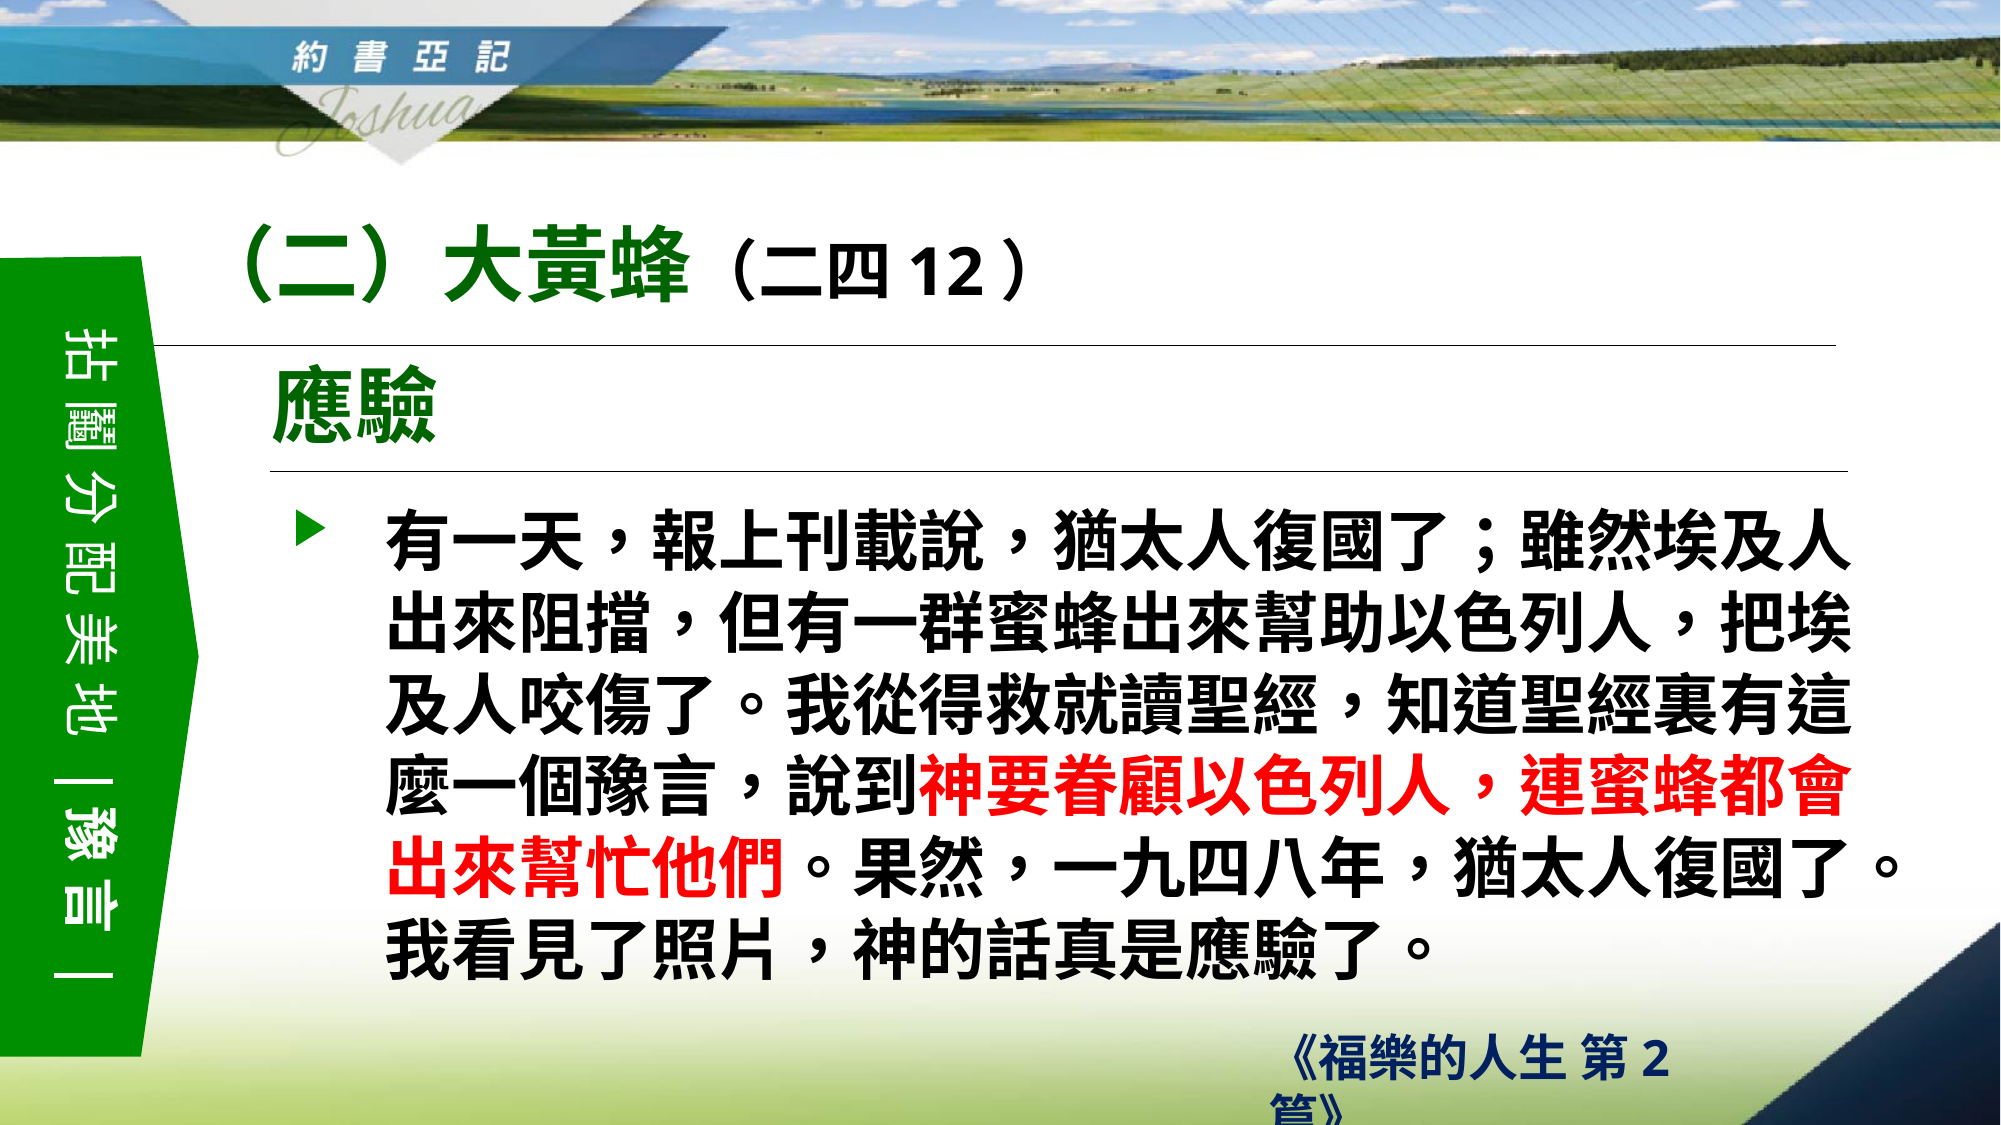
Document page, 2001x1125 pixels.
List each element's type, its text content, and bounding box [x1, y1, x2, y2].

text_box （二）大黃蜂（二四12） [177, 204, 1351, 320]
text_box 《福樂的人生 第2篇》 [1253, 1018, 1772, 1125]
text_box [295, 507, 328, 549]
text_box 應驗 [257, 346, 1789, 460]
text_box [54, 781, 113, 976]
text_box 拈鬮分配美地 豫言 [35, 312, 134, 972]
picture [0, 0, 2001, 1125]
text_box [0, 255, 200, 1058]
text_box 有一天，報上刊載說，猶太人復國了；雖然埃及人出來阻擋，但有一群蜜蜂出來幫助以色列人，把埃及人咬傷了。我從得救就讀聖經，知道聖經裏有這麼一個豫言，說到神要眷顧以色列人，連蜜蜂都會出來幫忙他們。果然，一九四八年，猶太人復國了。我看見了照片，神的話真是應驗了。 [370, 489, 1885, 995]
